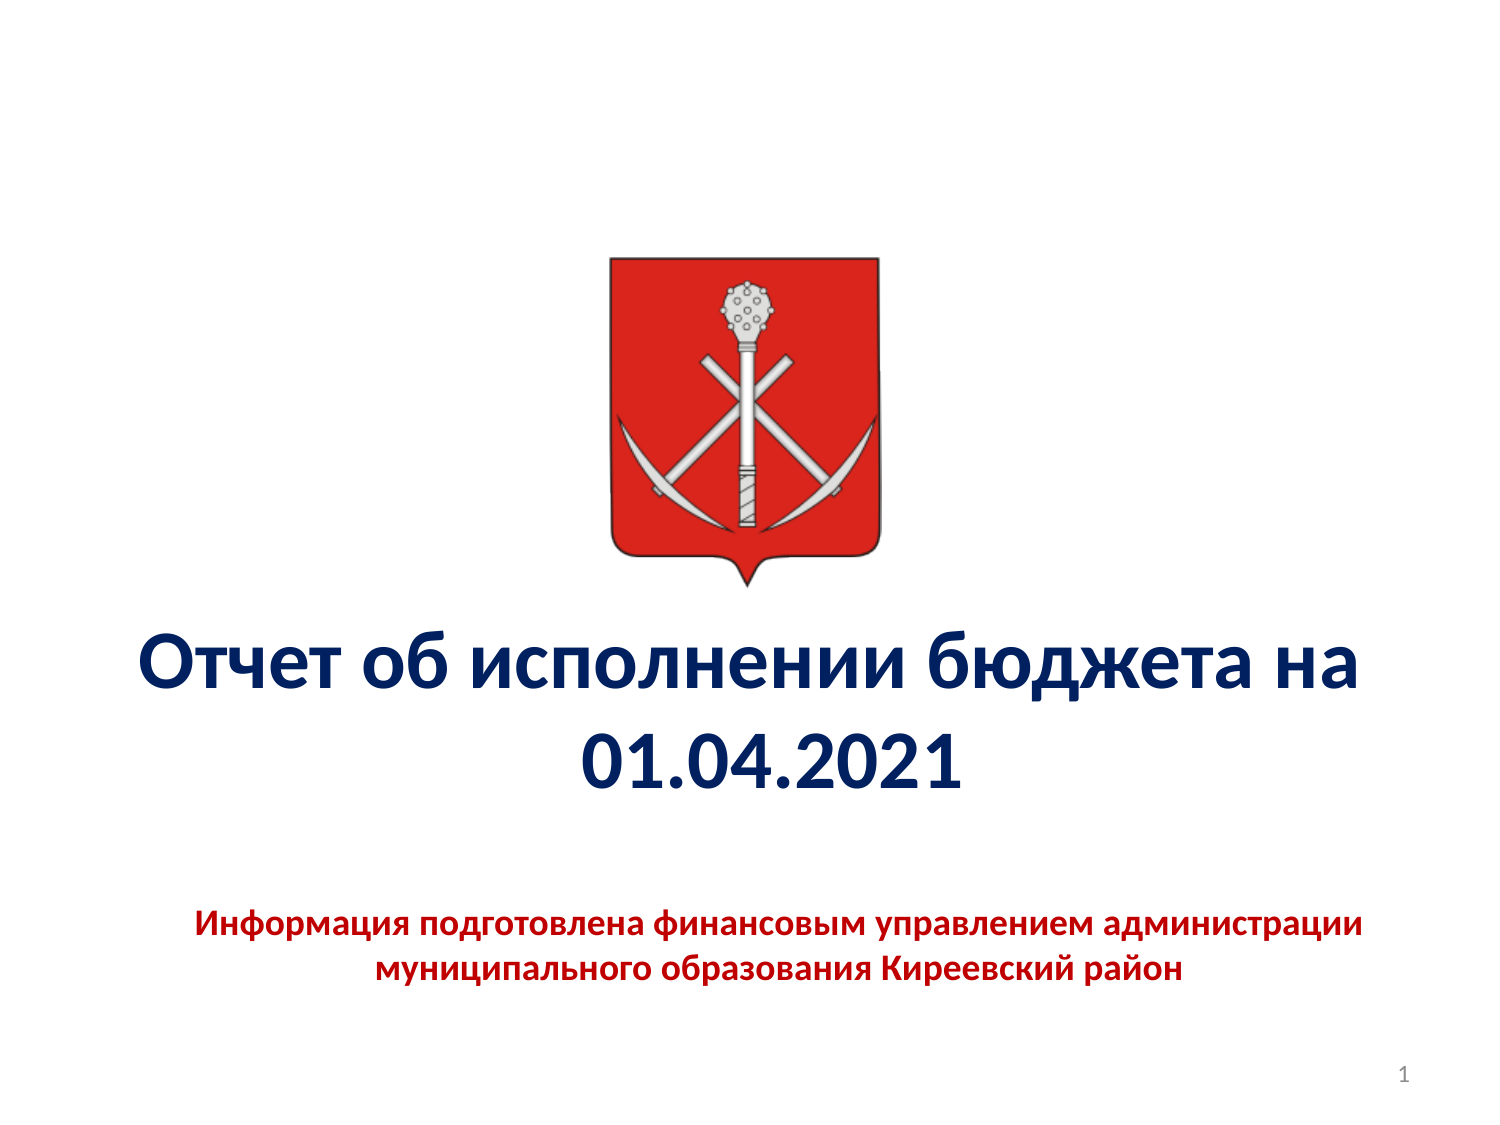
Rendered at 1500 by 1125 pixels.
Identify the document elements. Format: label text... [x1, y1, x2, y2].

text_box Информация подготовлена финансовым управлением администрации муниципального образования Киреевский район [175, 890, 1383, 996]
picture [609, 257, 882, 590]
text_box Отчет об исполнении бюджета на 01.04.2021 [93, 597, 1407, 813]
slide_number 1 [1074, 1042, 1425, 1103]
